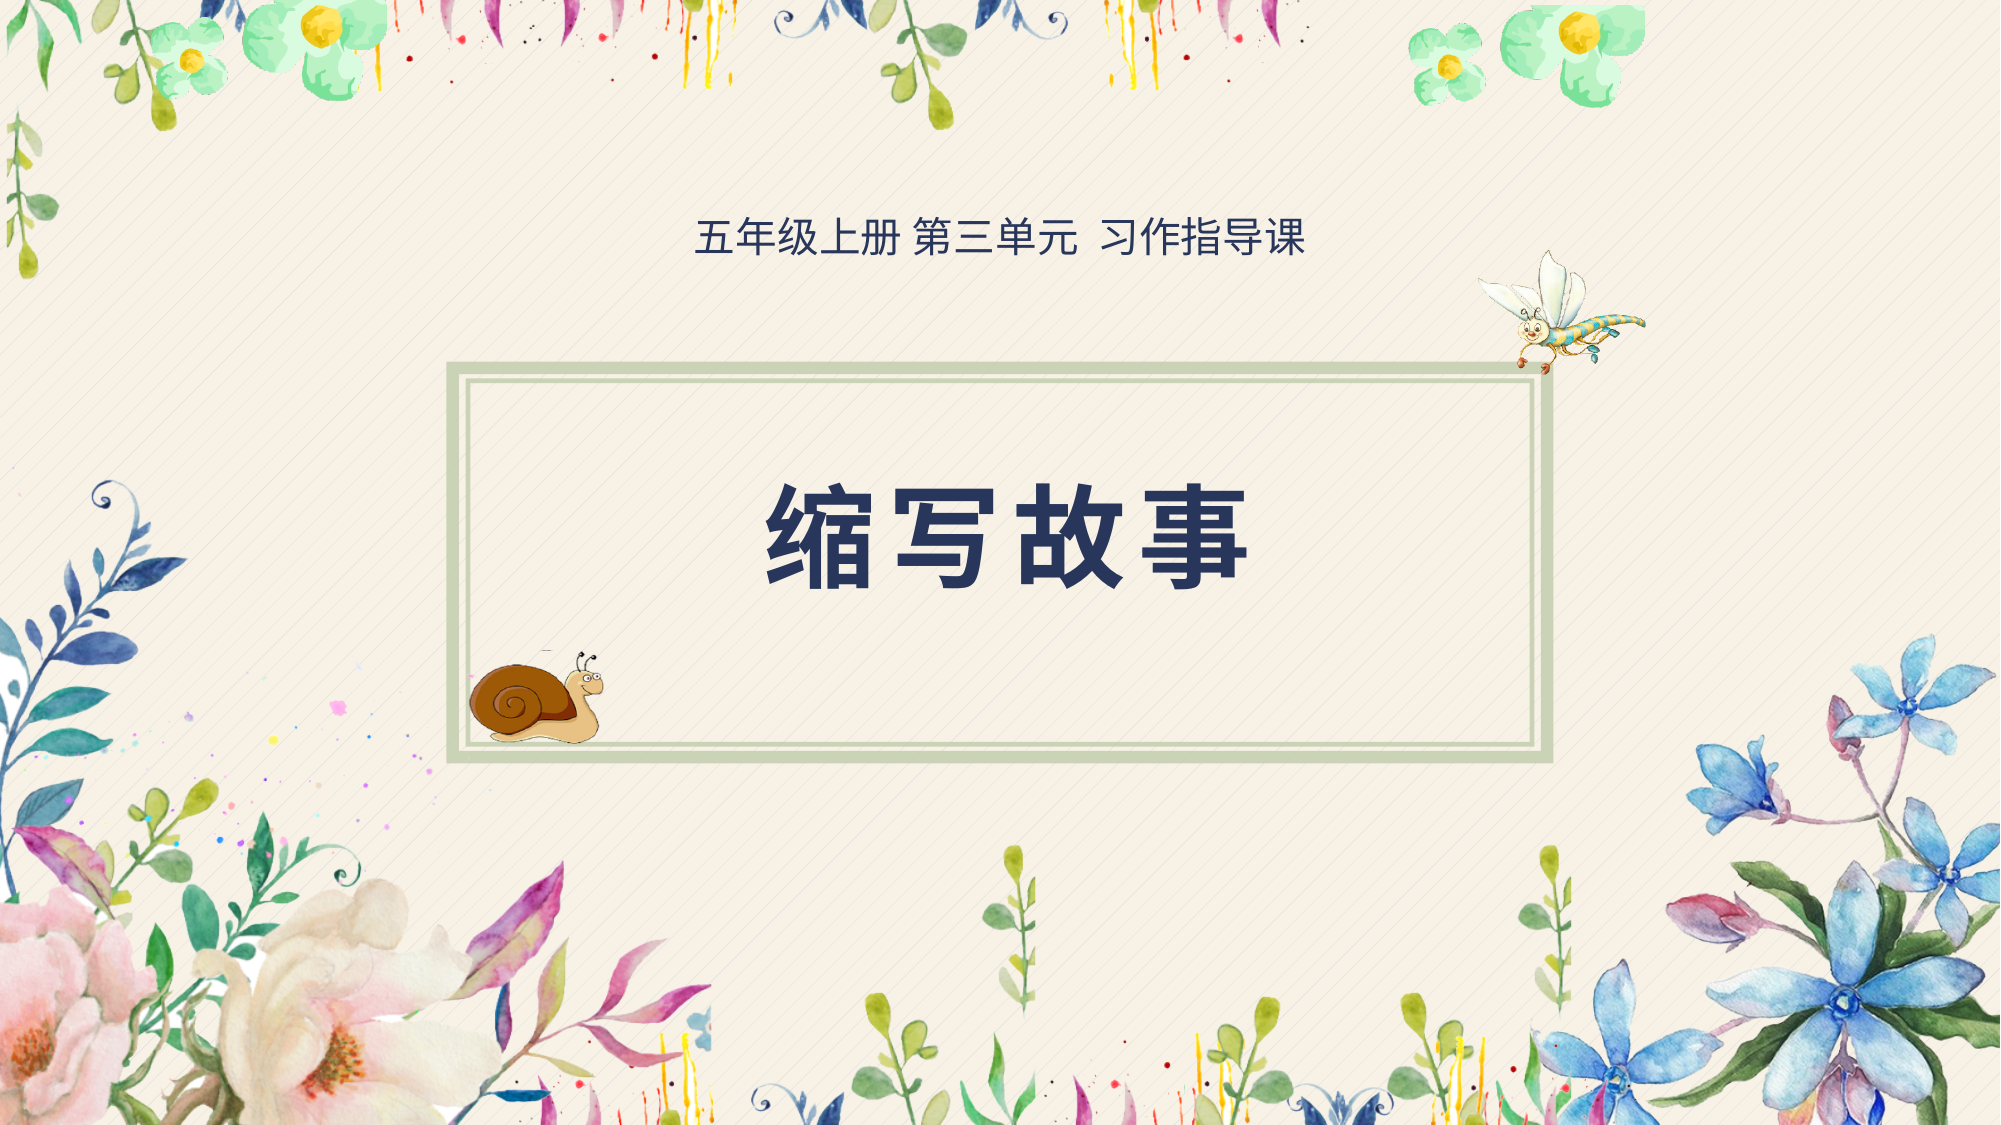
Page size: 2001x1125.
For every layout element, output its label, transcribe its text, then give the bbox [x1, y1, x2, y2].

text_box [452, 367, 1548, 758]
picture [1385, 5, 1646, 151]
picture [0, 0, 1346, 297]
picture [1477, 249, 1646, 375]
picture [0, 455, 2000, 1125]
text_box 五年级上册 第三单元 习作指导课 [717, 203, 1548, 268]
